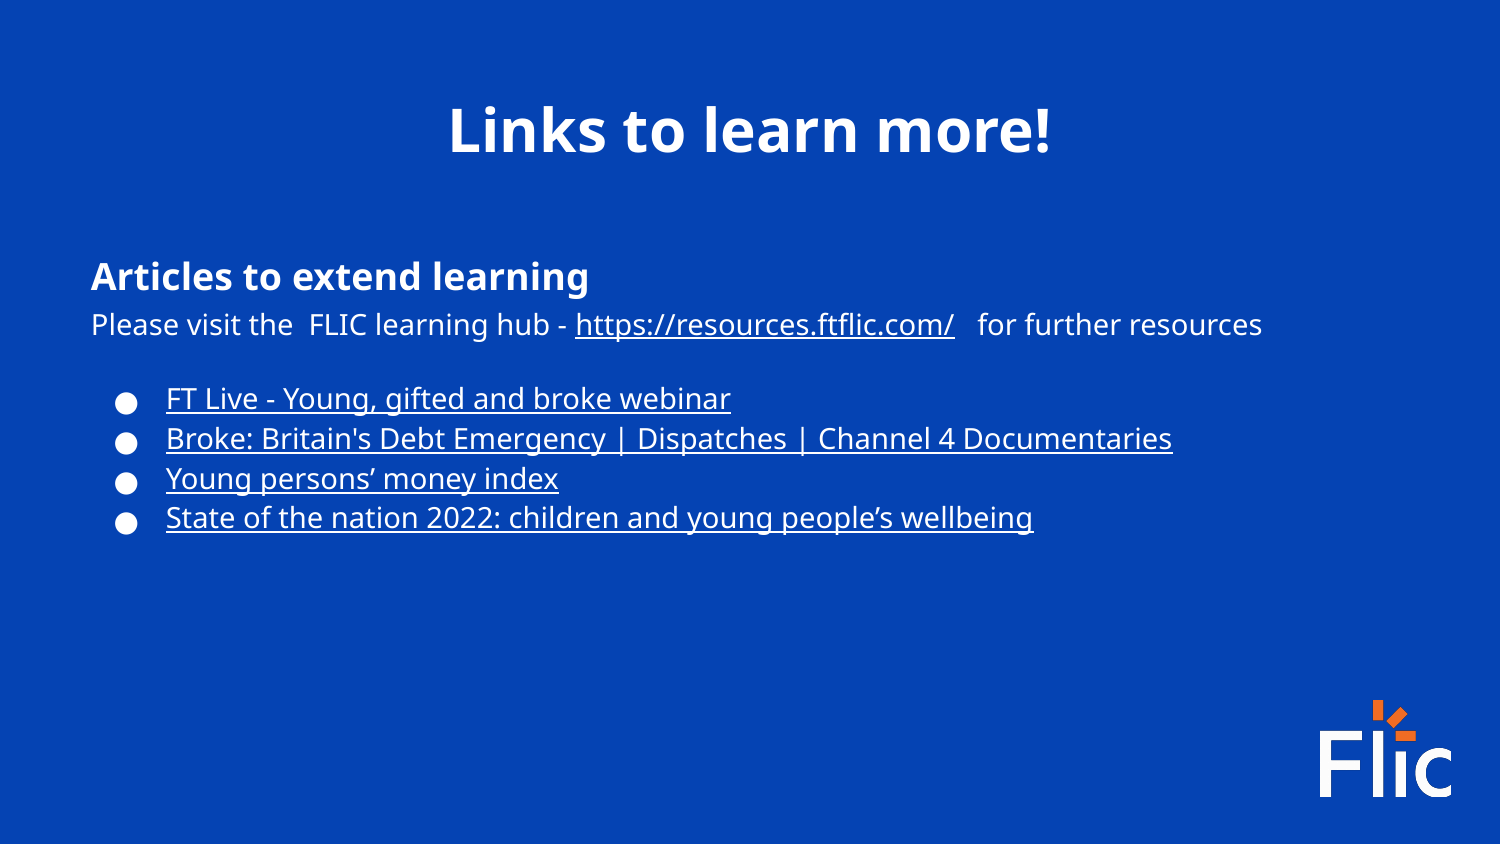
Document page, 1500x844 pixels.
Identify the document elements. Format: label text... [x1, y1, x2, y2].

text_box Articles to extend learning Please visit the FLIC learning hub - https://resources.ftflic.com/ for further resources FT Live - Young, gifted and broke webinar Broke: Britain's Debt Emergency | Dispatches | Channel 4 Documentaries Young persons’ money index State of the nation 2022: children and young people’s wellbeing [75, 187, 1368, 751]
picture [1320, 700, 1451, 797]
text_box Links to learn more! [268, 66, 1231, 180]
